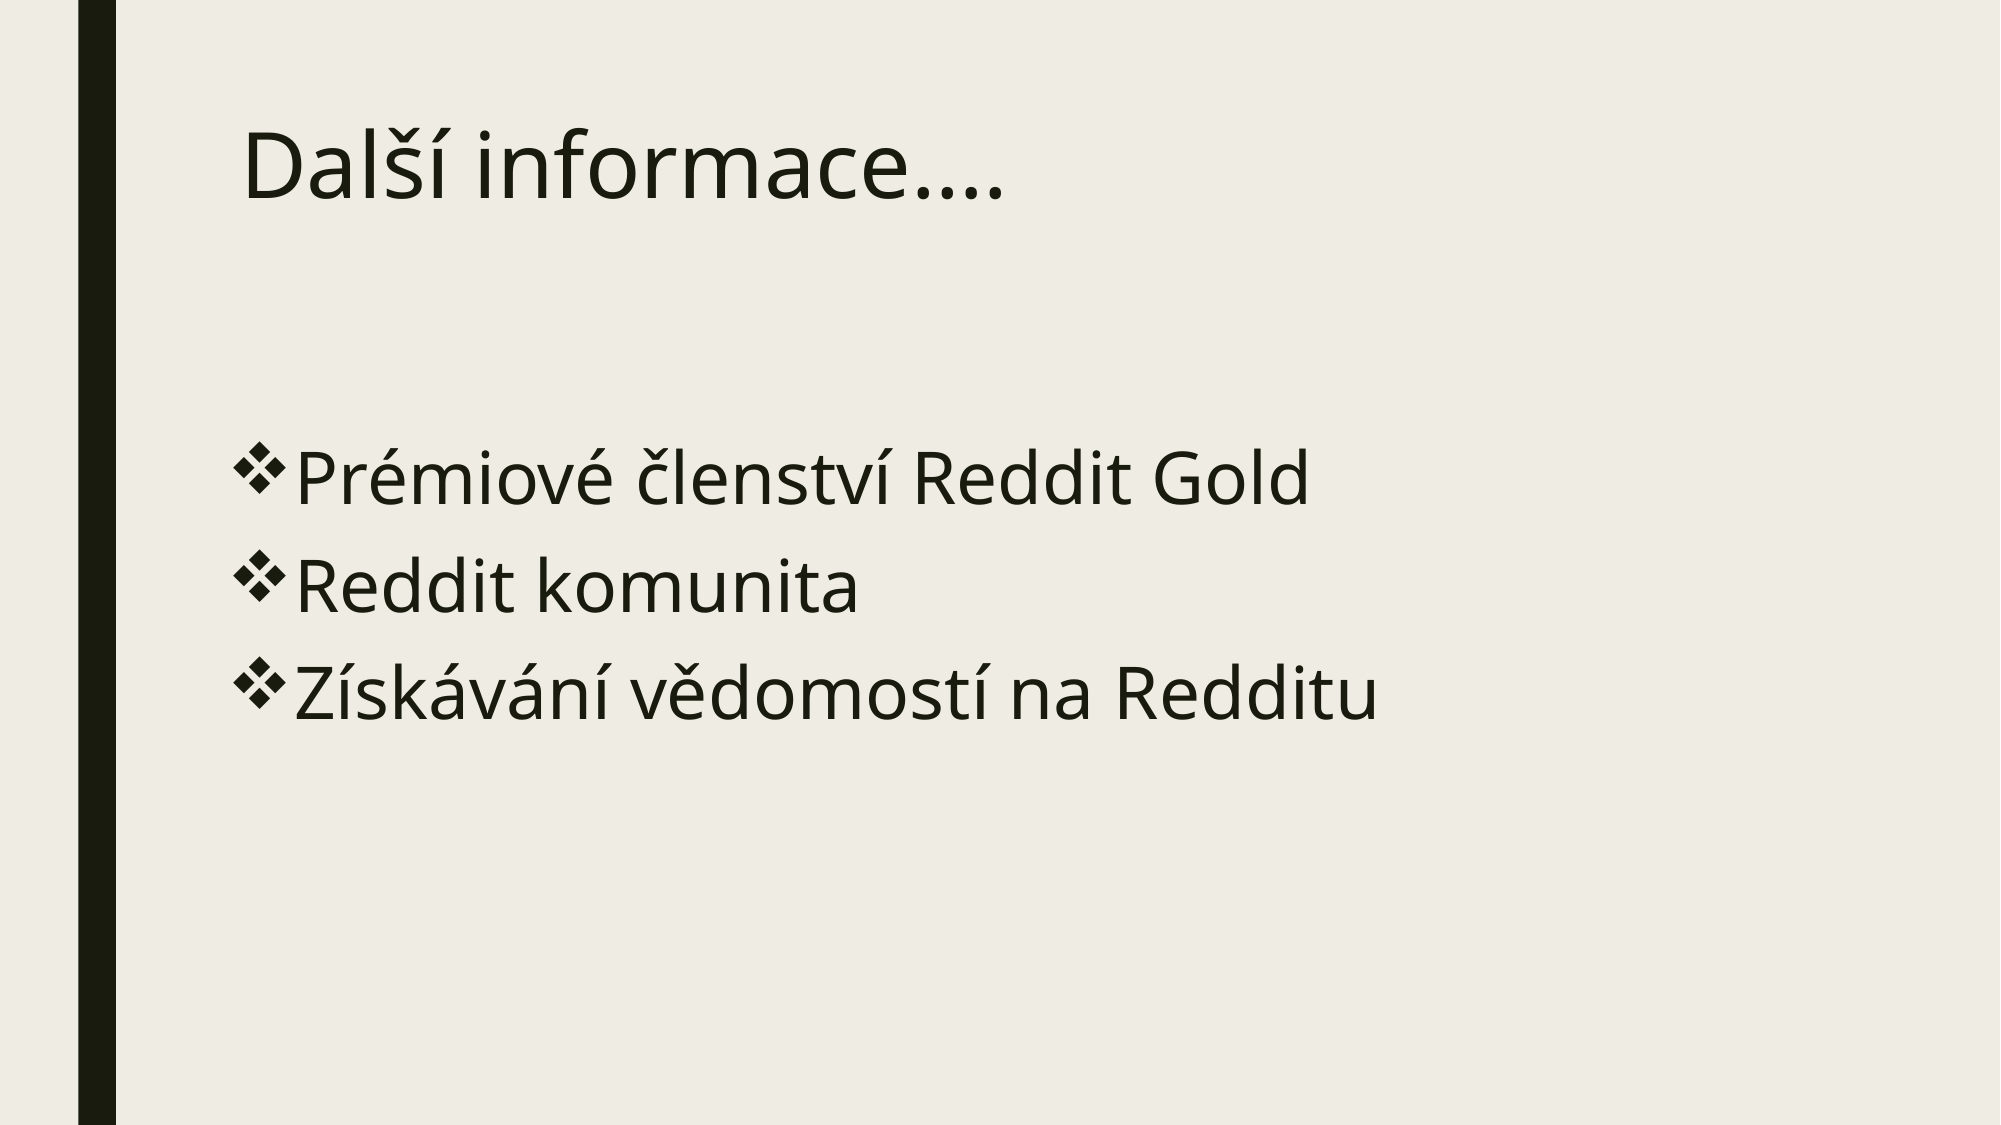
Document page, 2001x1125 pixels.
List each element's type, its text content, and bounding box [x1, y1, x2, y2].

title Další informace…. [225, 112, 1800, 357]
list Prémiové členství Reddit Gold Reddit komunita Získávání vědomostí na Redditu [212, 431, 1788, 1125]
